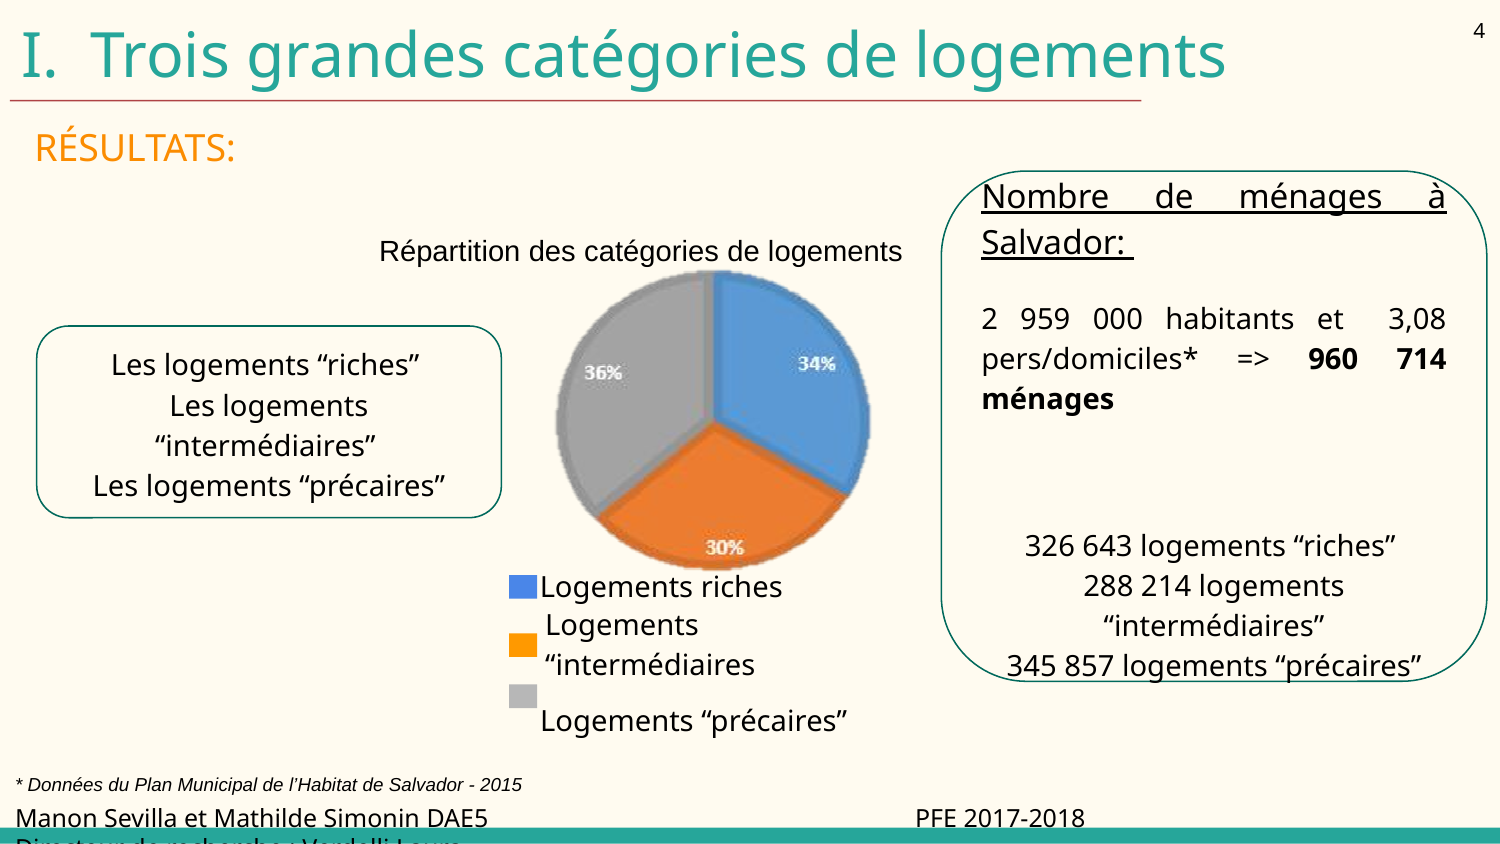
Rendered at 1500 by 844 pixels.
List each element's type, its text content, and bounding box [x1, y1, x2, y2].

text_box * Données du Plan Municipal de l’Habitat de Salvador - 2015 [0, 757, 772, 835]
text_box [509, 633, 530, 657]
slide_number ‹#› [1410, 0, 1500, 65]
text_box Logements “intermédiaires [530, 605, 915, 678]
title Trois grandes catégories de logements [0, 0, 1398, 101]
text_box Manon Sevilla et Mathilde Simonin DAE5 PFE 2017-2018 Directeur de recherche : Verdelli Laura [0, 787, 1500, 844]
text_box RÉSULTATS: [19, 109, 509, 182]
text_box Les logements “riches” Les logements “intermédiaires” Les logements “précaires” [36, 325, 502, 518]
text_box Nombre de ménages à Salvador: 2 959 000 habitants et 3,08 pers/domiciles* => 960 714 ménages 326 643 logements “riches” 288 214 logements “intermédiaires” 345 857 logements “précaires” [941, 171, 1487, 682]
text_box Logements “précaires” [525, 696, 1015, 739]
picture [536, 234, 895, 586]
text_box Logements riches [524, 553, 821, 596]
text_box [509, 575, 538, 599]
text_box Répartition des catégories de logements [364, 217, 1034, 291]
text_box [509, 684, 538, 709]
